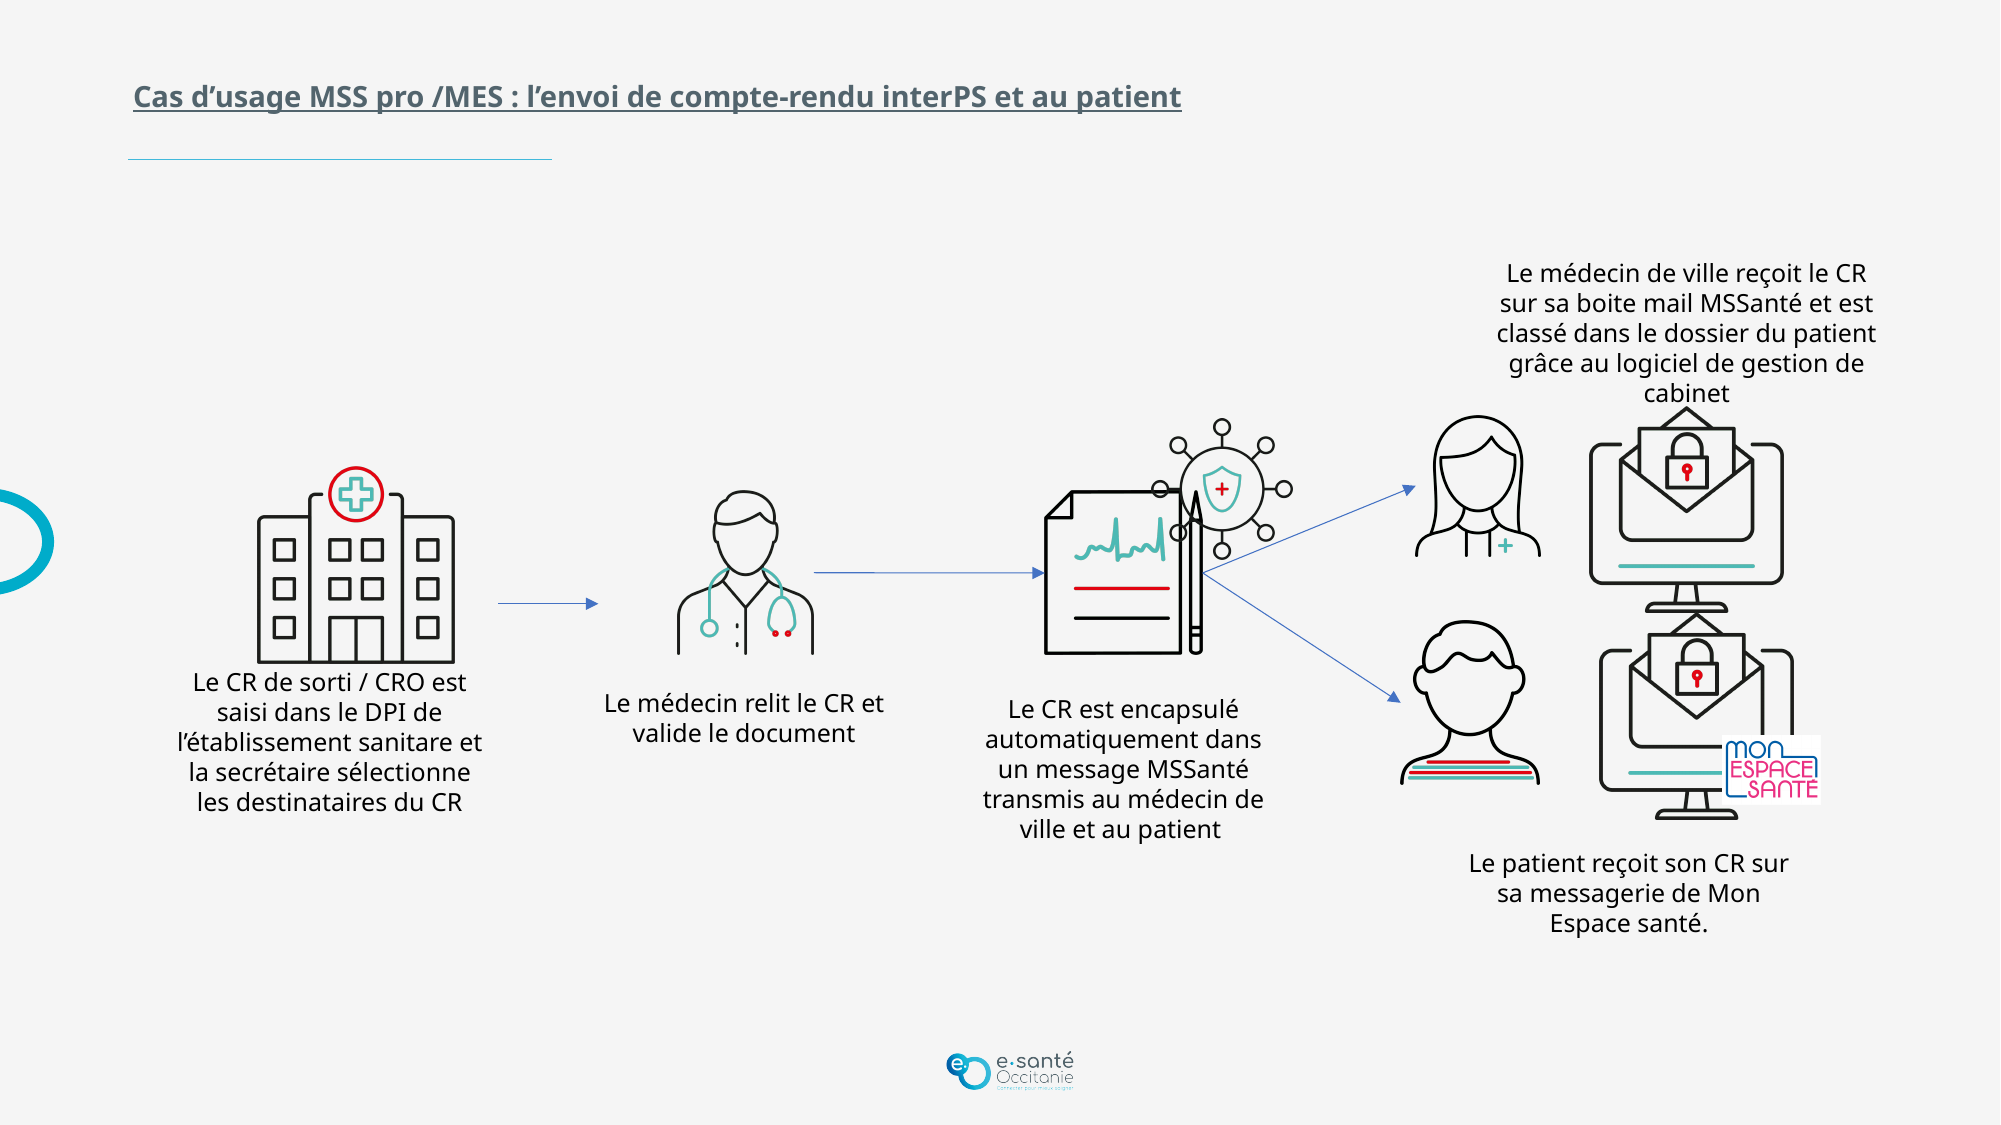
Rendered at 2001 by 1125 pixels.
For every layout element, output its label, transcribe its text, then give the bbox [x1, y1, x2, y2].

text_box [1202, 485, 1416, 573]
text_box Le CR de sorti / CRO est saisi dans le DPI de l’établissement sanitare et la secrétaire sélectionne les destinataires du CR [161, 659, 499, 824]
title Cas d’usage MSS pro /MES : l’envoi de compte-rendu interPS et au patient [118, 75, 1554, 157]
picture [910, 1021, 1118, 1125]
picture [1400, 620, 1540, 785]
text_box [1202, 572, 1401, 703]
picture [257, 466, 455, 664]
text_box Le patient reçoit son CR sur sa messagerie de Mon Espace santé. [1447, 840, 1812, 946]
picture [677, 490, 814, 656]
text_box Le médecin relit le CR et valide le document [575, 680, 913, 755]
text_box Le médecin de ville reçoit le CR sur sa boite mail MSSanté et est classé dans le dossier du patient grâce au logiciel de gestion de cabinet [1469, 249, 1904, 415]
text_box Le CR est encapsulé automatiquement dans un message MSSanté transmis au médecin de ville et au patient [955, 686, 1293, 852]
picture [1415, 415, 1541, 557]
picture [1044, 418, 1293, 656]
picture [1589, 406, 1821, 820]
